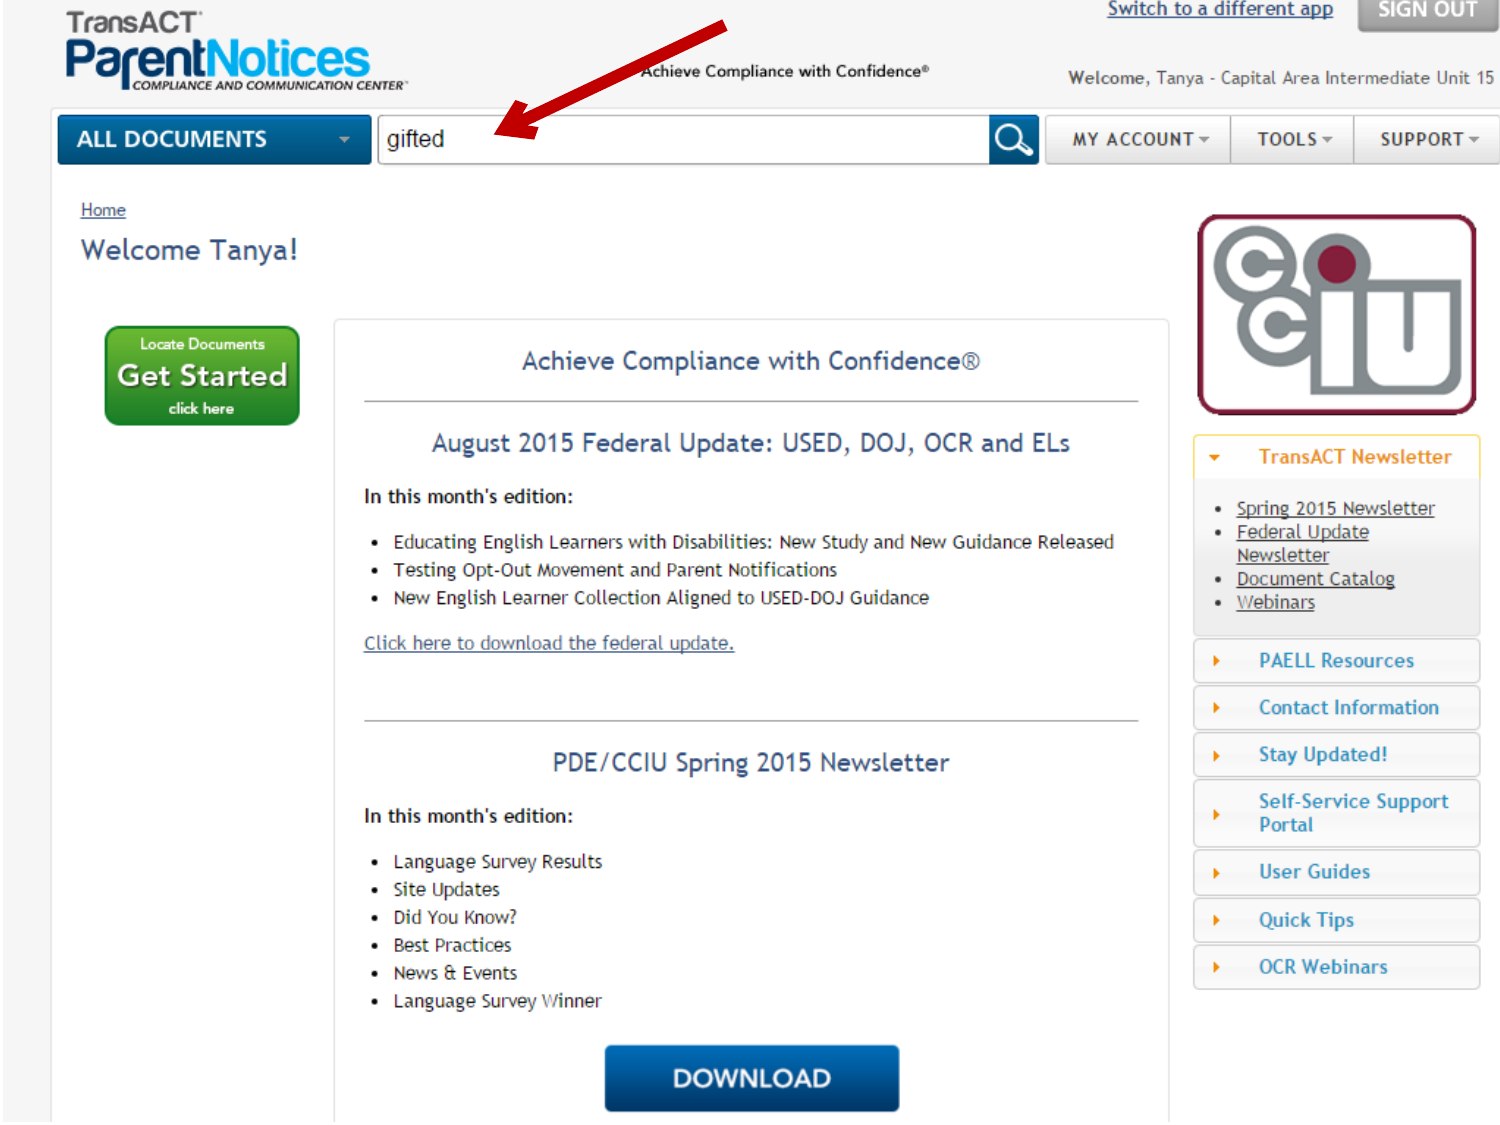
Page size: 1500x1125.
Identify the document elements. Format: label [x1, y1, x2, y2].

text_box [493, 24, 726, 135]
picture [2, 0, 1500, 1123]
